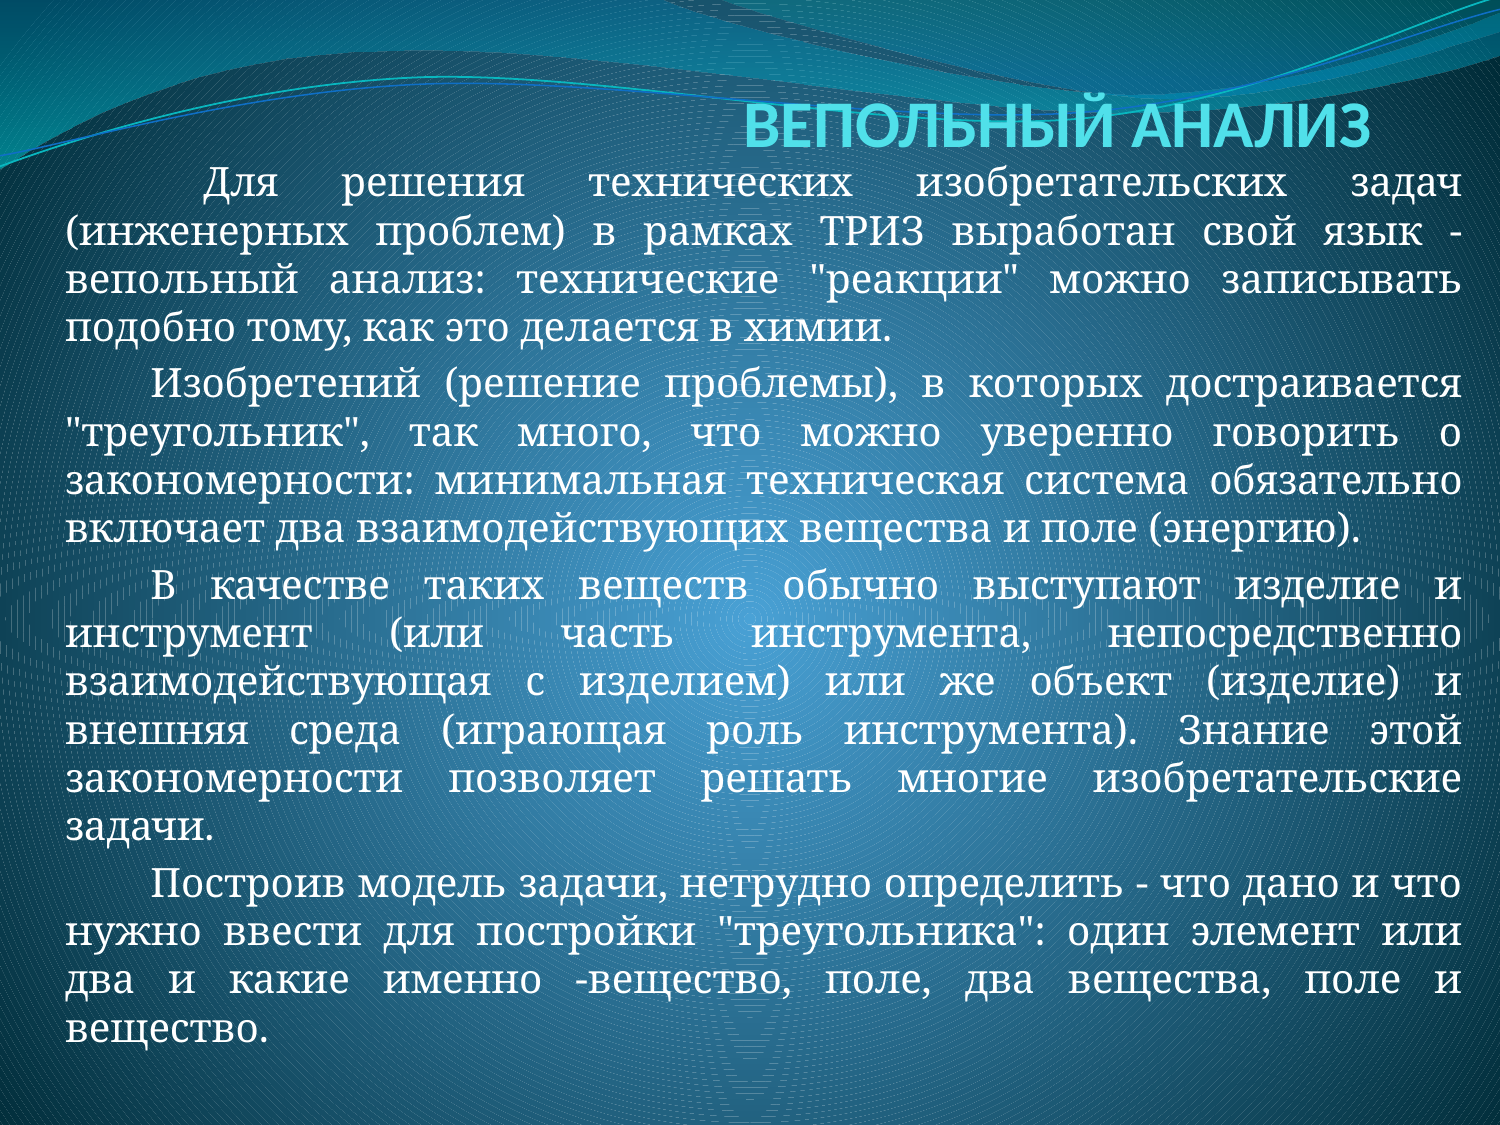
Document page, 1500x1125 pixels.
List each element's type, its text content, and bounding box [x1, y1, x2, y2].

title ВЕПОЛЬНЫЙ АНАЛИЗ [100, 19, 1376, 149]
subtitle Для решения технических изобретательских задач (инженерных проблем) в рамках ТРИЗ выработан свой язык - вепольный анализ: технические "реакции" можно записывать подобно тому, как это делается в химии. Изобретений (решение проблемы), в которых достраивается "треугольник", так много, что можно уверенно говорить о закономерности: минимальная техническая система обязательно включает два взаимодействующих вещества и поле (энергию). В качестве таких веществ обычно выступают изделие и инструмент (или часть инструмента, непосредственно взаимодействующая с изделием) или же объект (изделие) и внешняя среда (играющая роль инструмента). Знание этой закономерности позволяет решать многие изобретательские задачи. Построив модель задачи, нетрудно определить - что дано и что нужно ввести для постройки "треугольника": один элемент или два и какие именно -вещество, поле, два вещества, поле и вещество. [64, 149, 1471, 1071]
